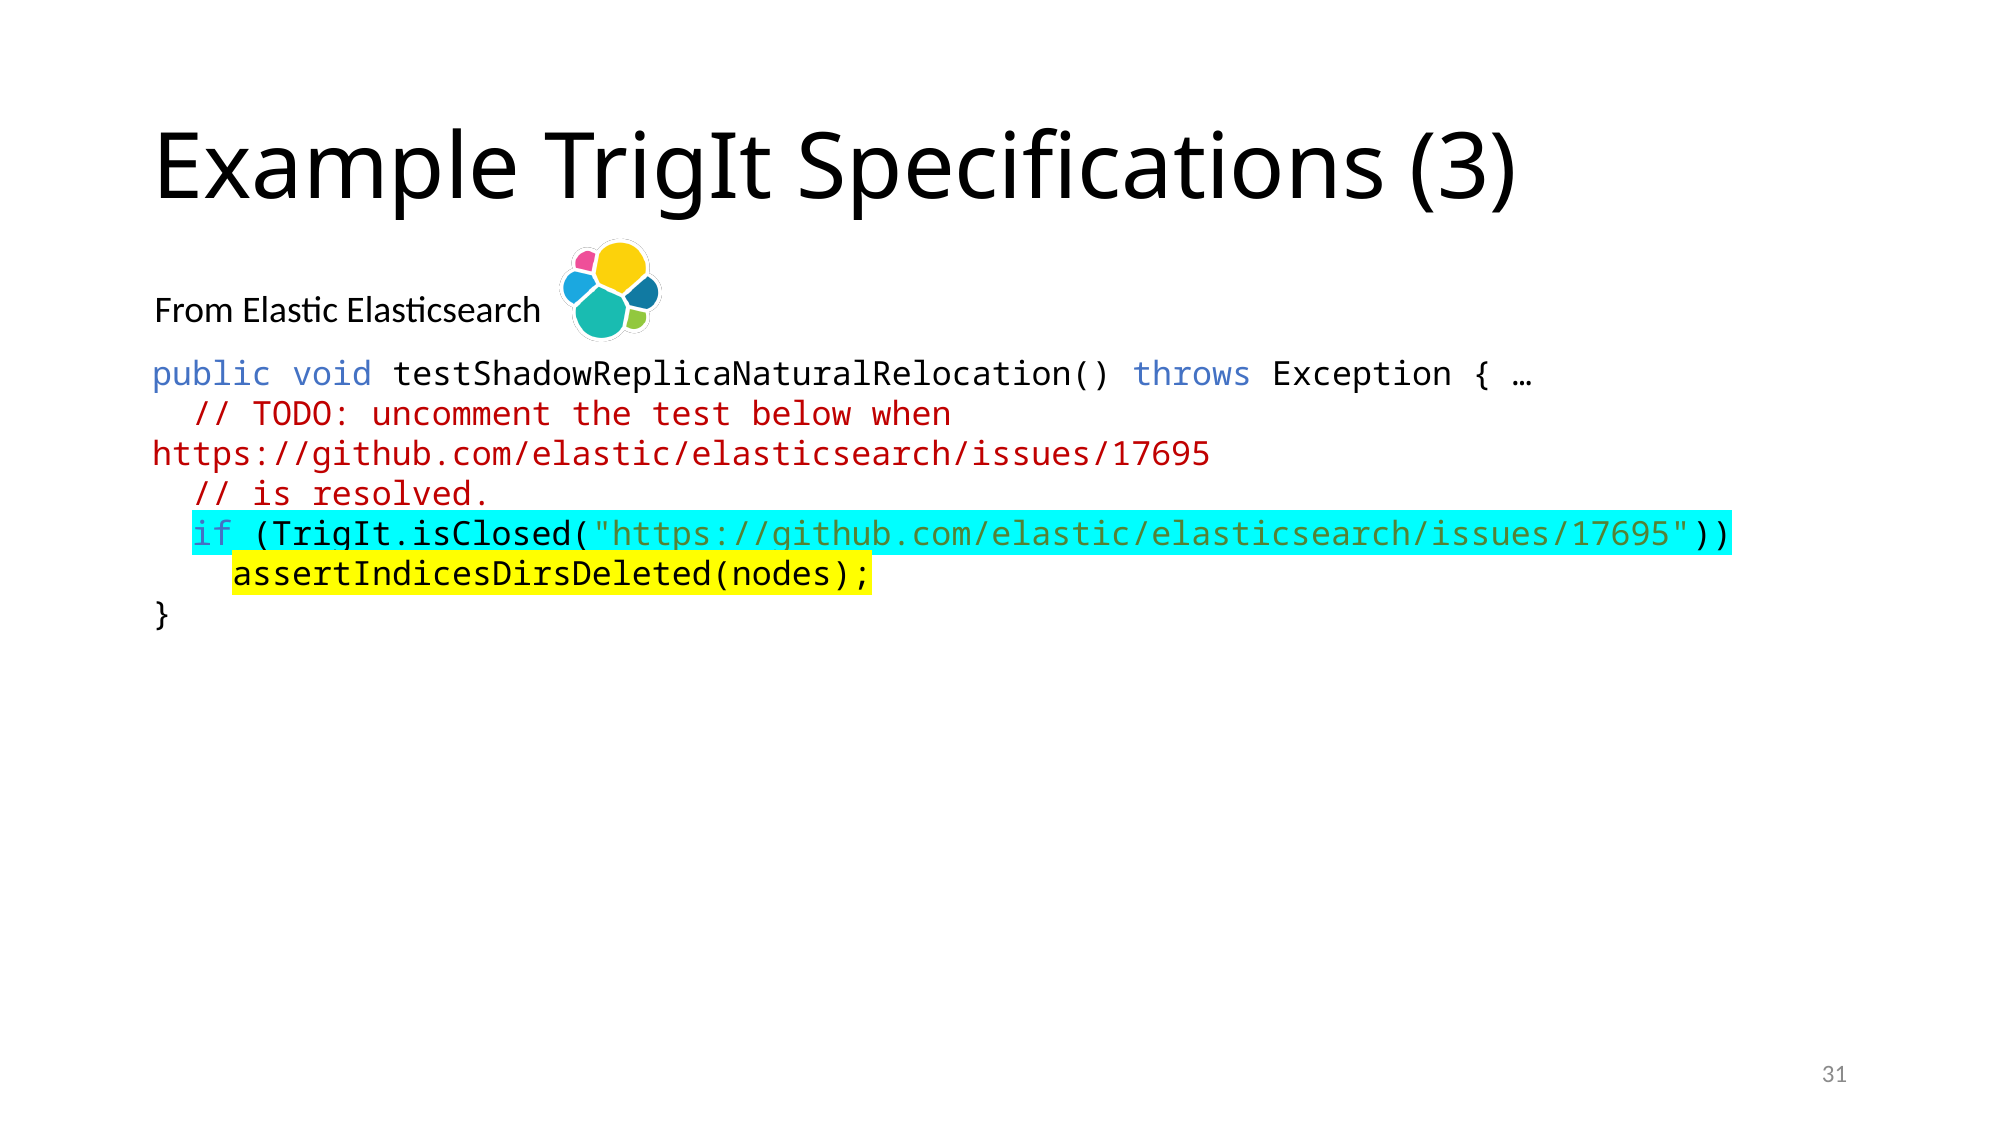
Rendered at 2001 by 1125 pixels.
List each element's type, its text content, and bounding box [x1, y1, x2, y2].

slide_number 31 [1412, 1042, 1863, 1103]
text_box public void testShadowReplicaNaturalRelocation() throws Exception { … // TODO: uncomment the test below when https://github.com/elastic/elasticsearch/issues/17695 // is resolved. if (TrigIt.isClosed("https://github.com/elastic/elasticsearch/issues/17695")) assertIndicesDirsDeleted(nodes); } [137, 345, 1916, 640]
text_box From Elastic Elasticsearch [139, 277, 557, 337]
picture [559, 238, 662, 342]
title Example TrigIt Specifications (3) [137, 59, 1863, 278]
